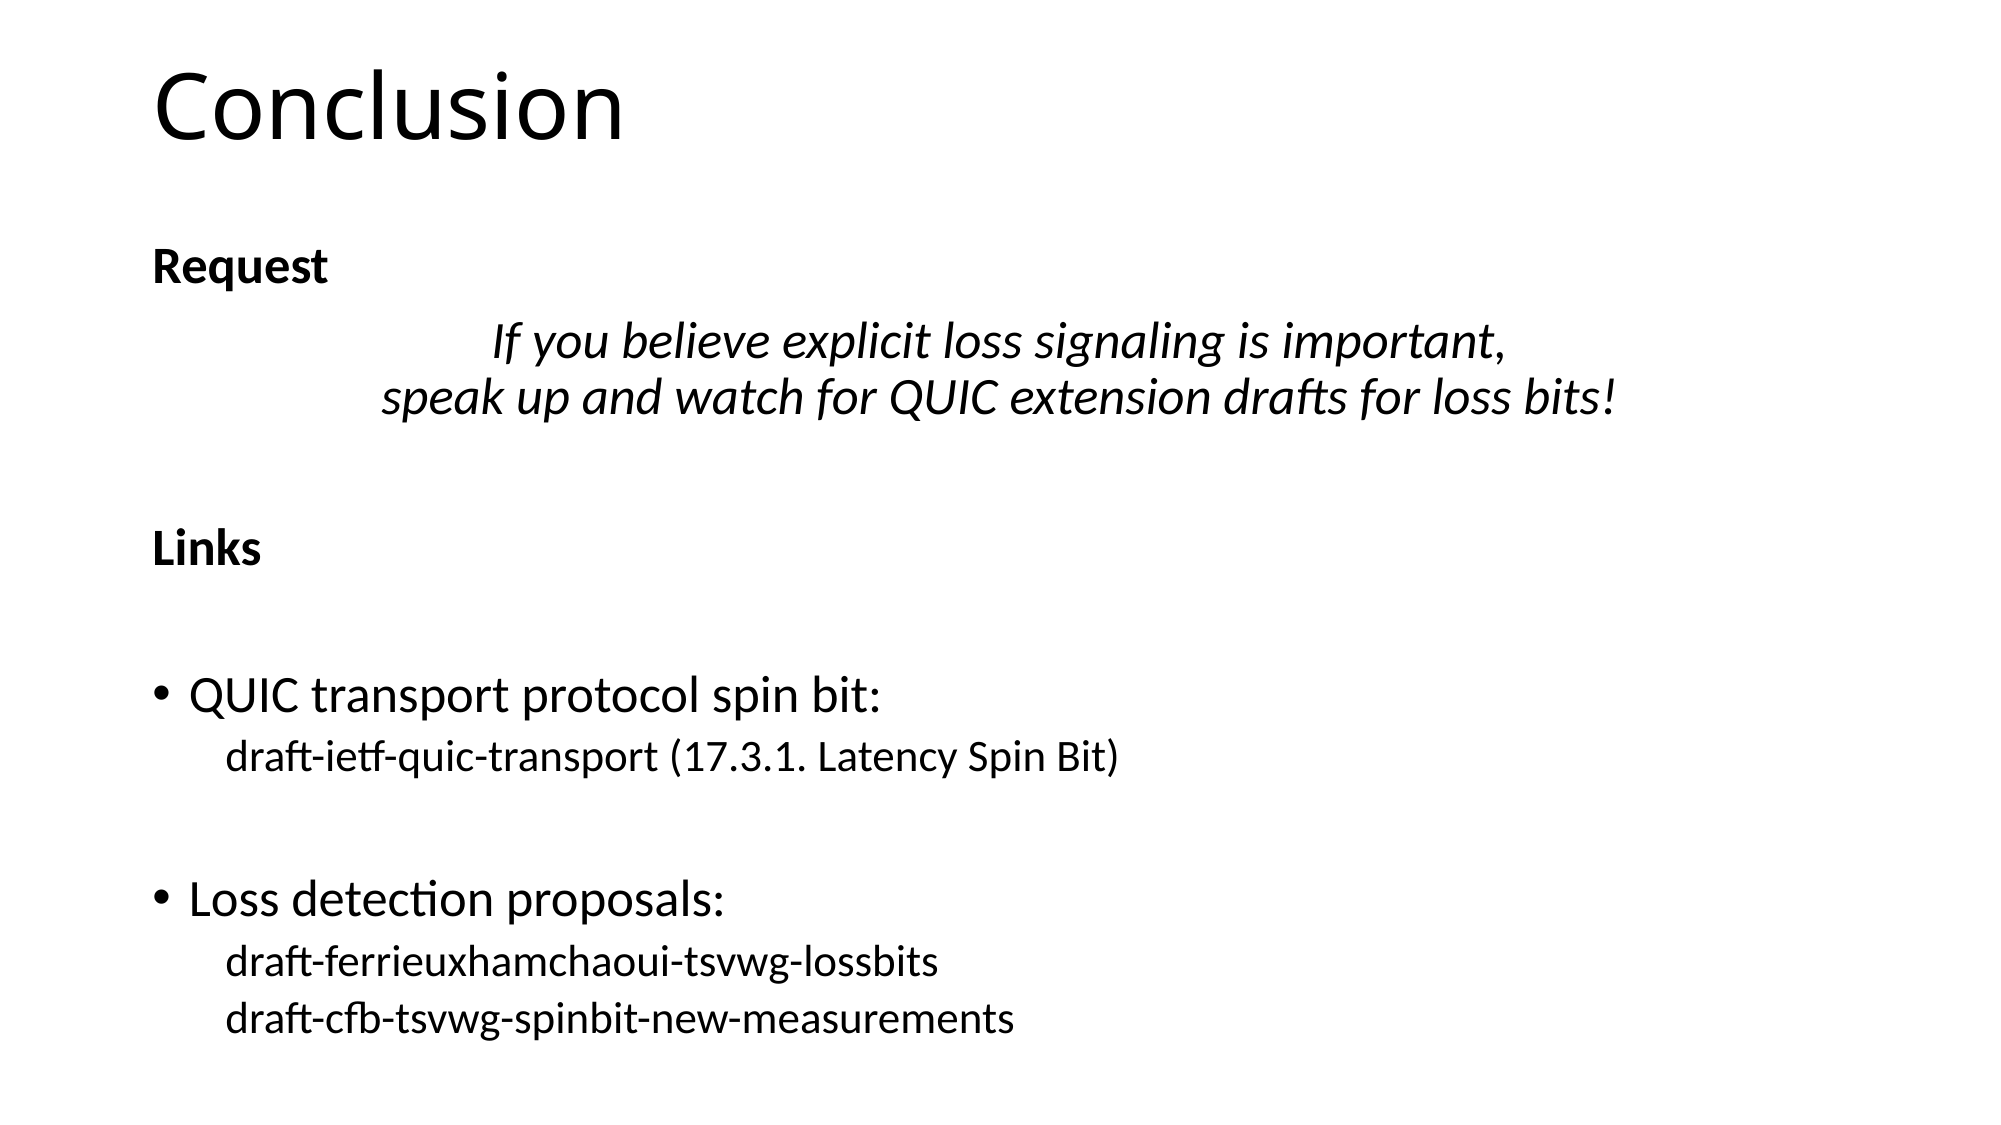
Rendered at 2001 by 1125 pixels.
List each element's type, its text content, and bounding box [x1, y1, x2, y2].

list Request If you believe explicit loss signaling is important, speak up and watch for QUIC extension drafts for loss bits! Links QUIC transport protocol spin bit: draft-ietf-quic-transport (17.3.1. Latency Spin Bit) Loss detection proposals: draft-ferrieuxhamchaoui-tsvwg-lossbits draft-cfb-tsvwg-spinbit-new-measurements [137, 230, 1863, 1055]
title Conclusion [137, 59, 1863, 161]
